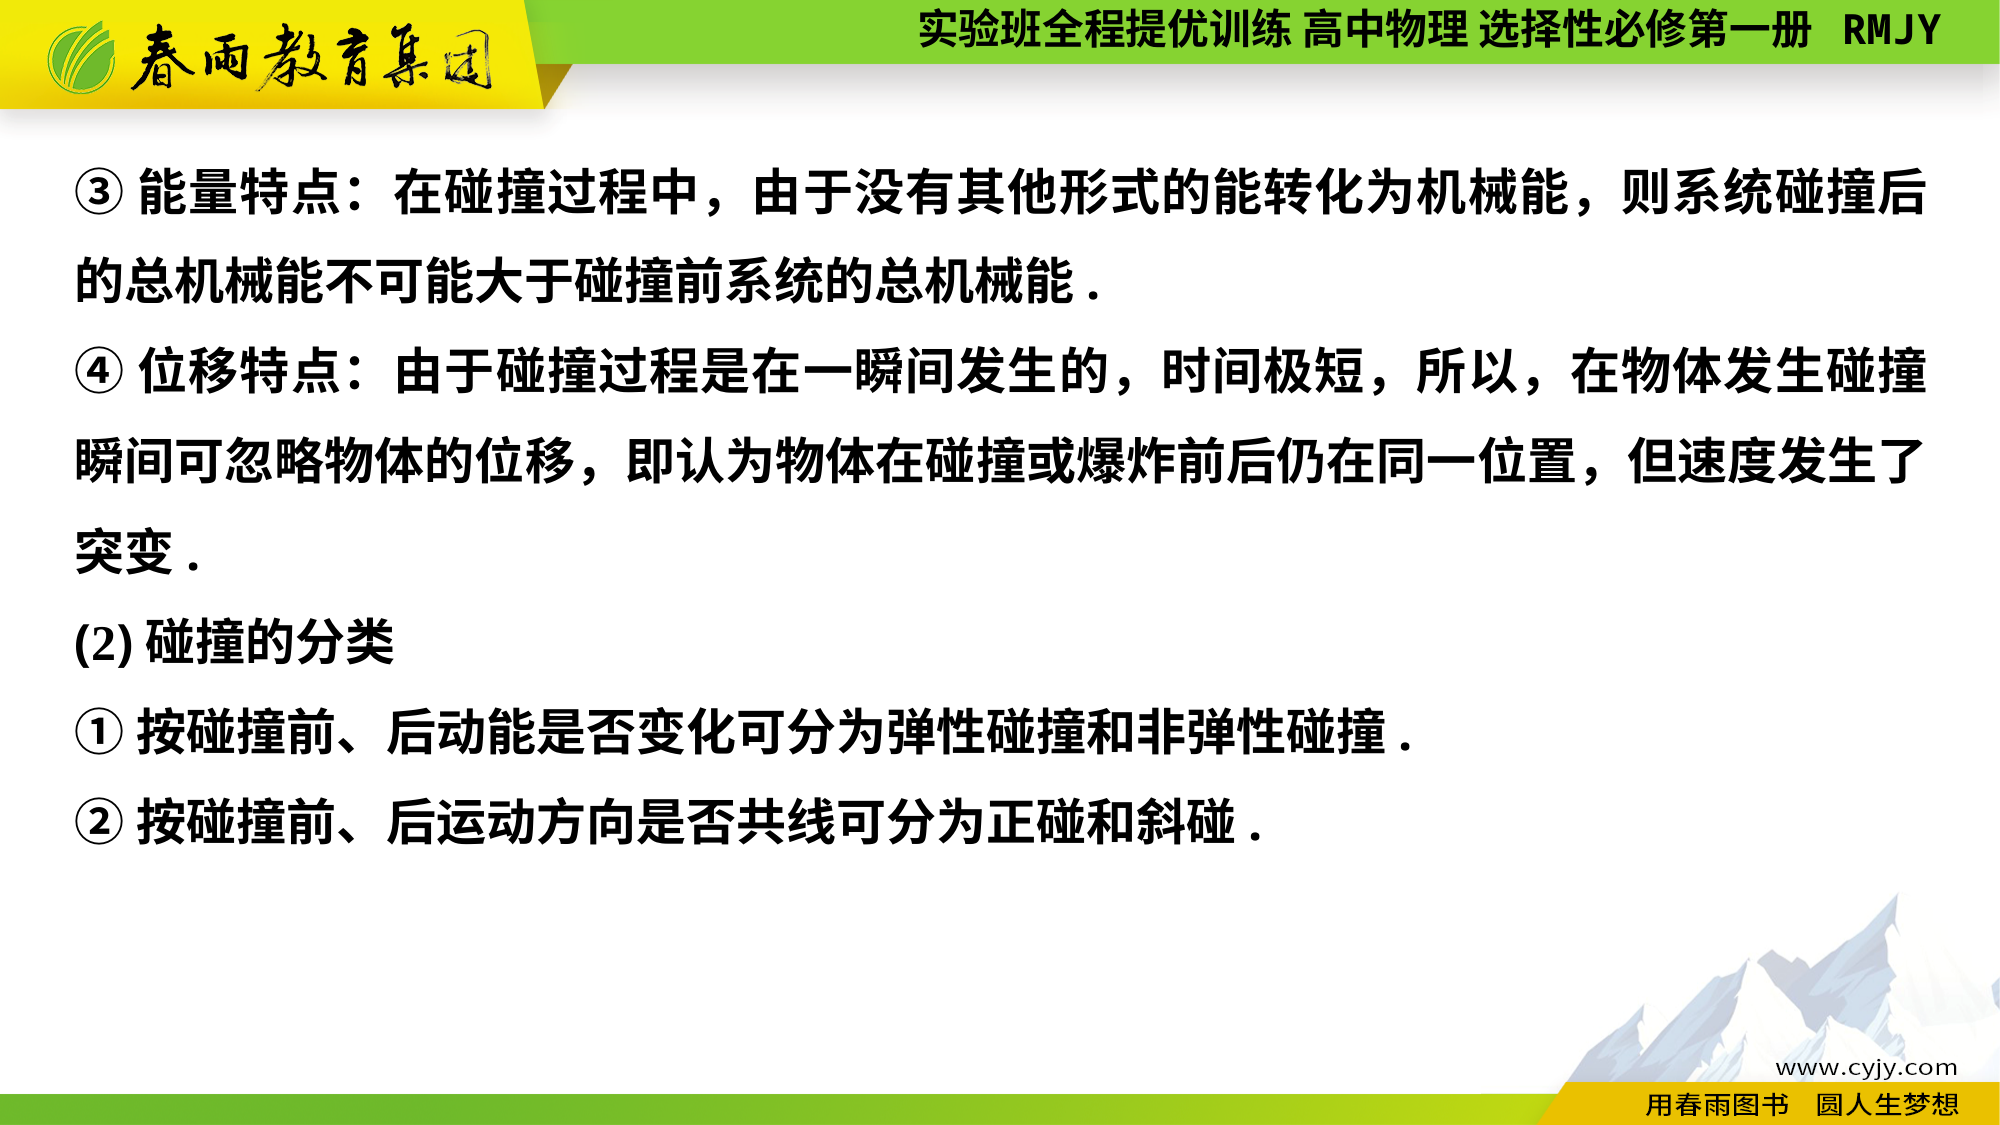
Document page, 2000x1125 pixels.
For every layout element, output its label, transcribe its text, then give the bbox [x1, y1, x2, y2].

picture [0, 0, 2000, 1125]
list ③能量特点：在碰撞过程中，由于没有其他形式的能转化为机械能，则系统碰撞后的总机械能不可能大于碰撞前系统的总机械能. ④位移特点：由于碰撞过程是在一瞬间发生的，时间极短，所以，在物体发生碰撞瞬间可忽略物体的位移，即认为物体在碰撞或爆炸前后仍在同一位置，但速度发生了突变. (2)碰撞的分类 ①按碰撞前、后动能是否变化可分为弹性碰撞和非弹性碰撞. ②按碰撞前、后运动方向是否共线可分为正碰和斜碰. [59, 122, 1944, 854]
